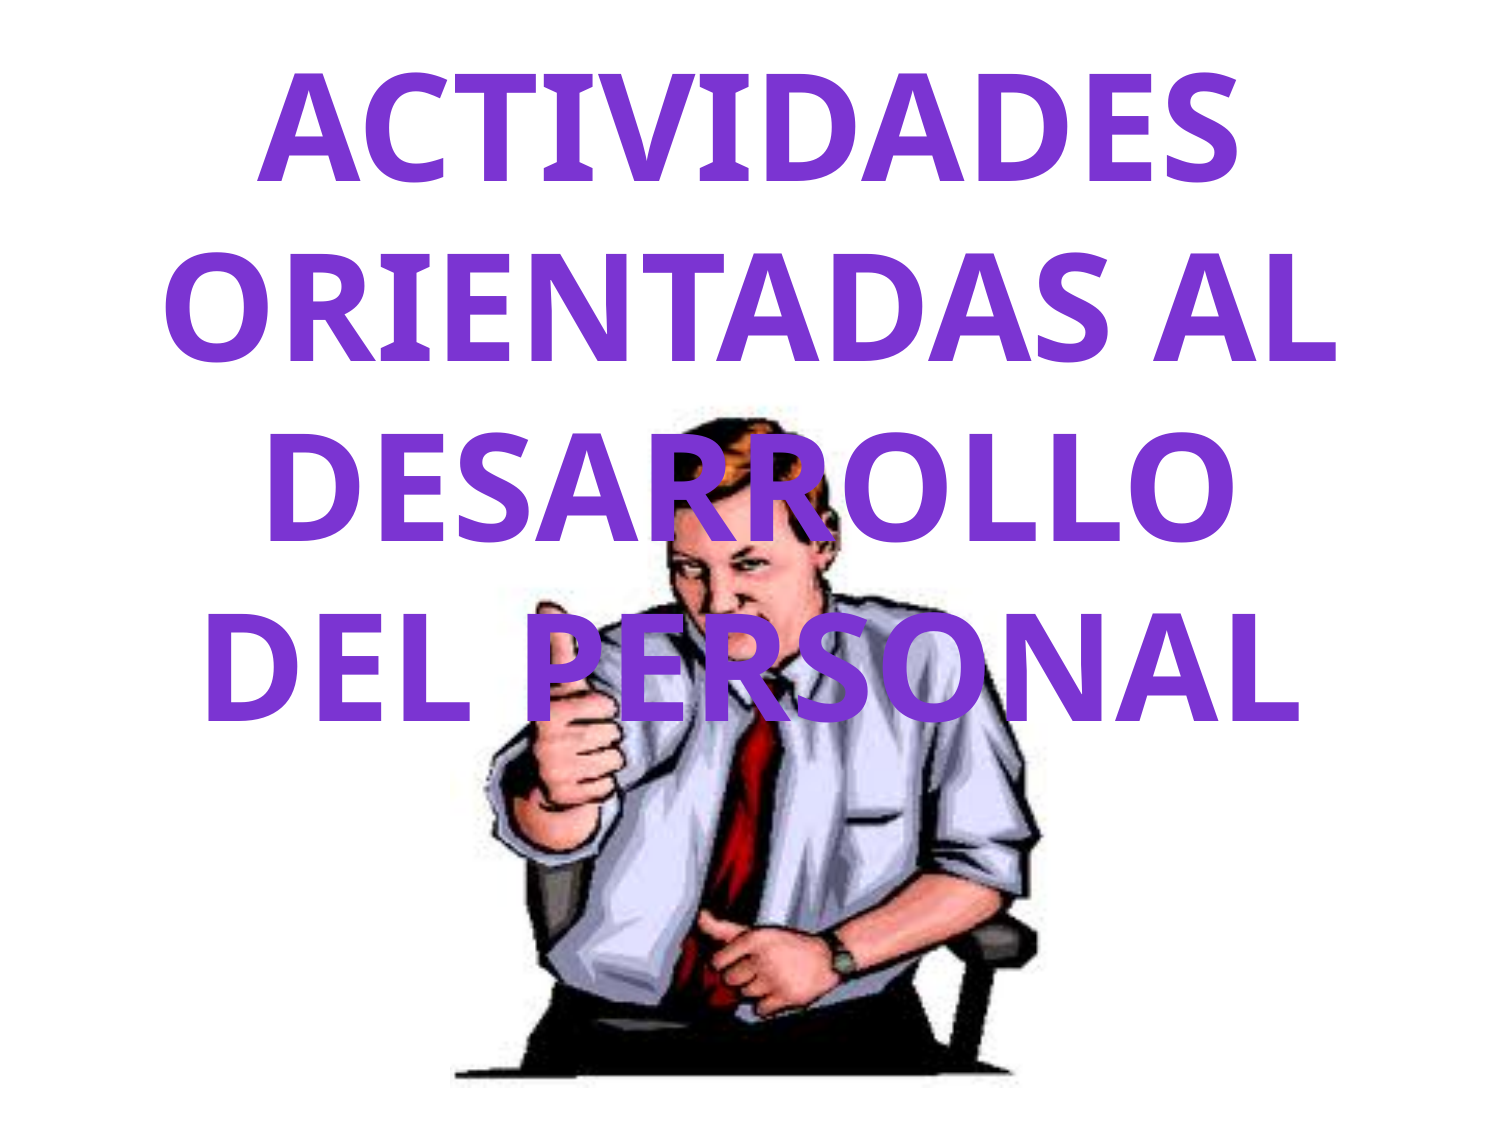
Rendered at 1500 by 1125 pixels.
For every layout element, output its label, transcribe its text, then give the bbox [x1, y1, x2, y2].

title Actividades orientadas al desarrollo del personal [112, 271, 1388, 513]
picture [449, 362, 1063, 1088]
